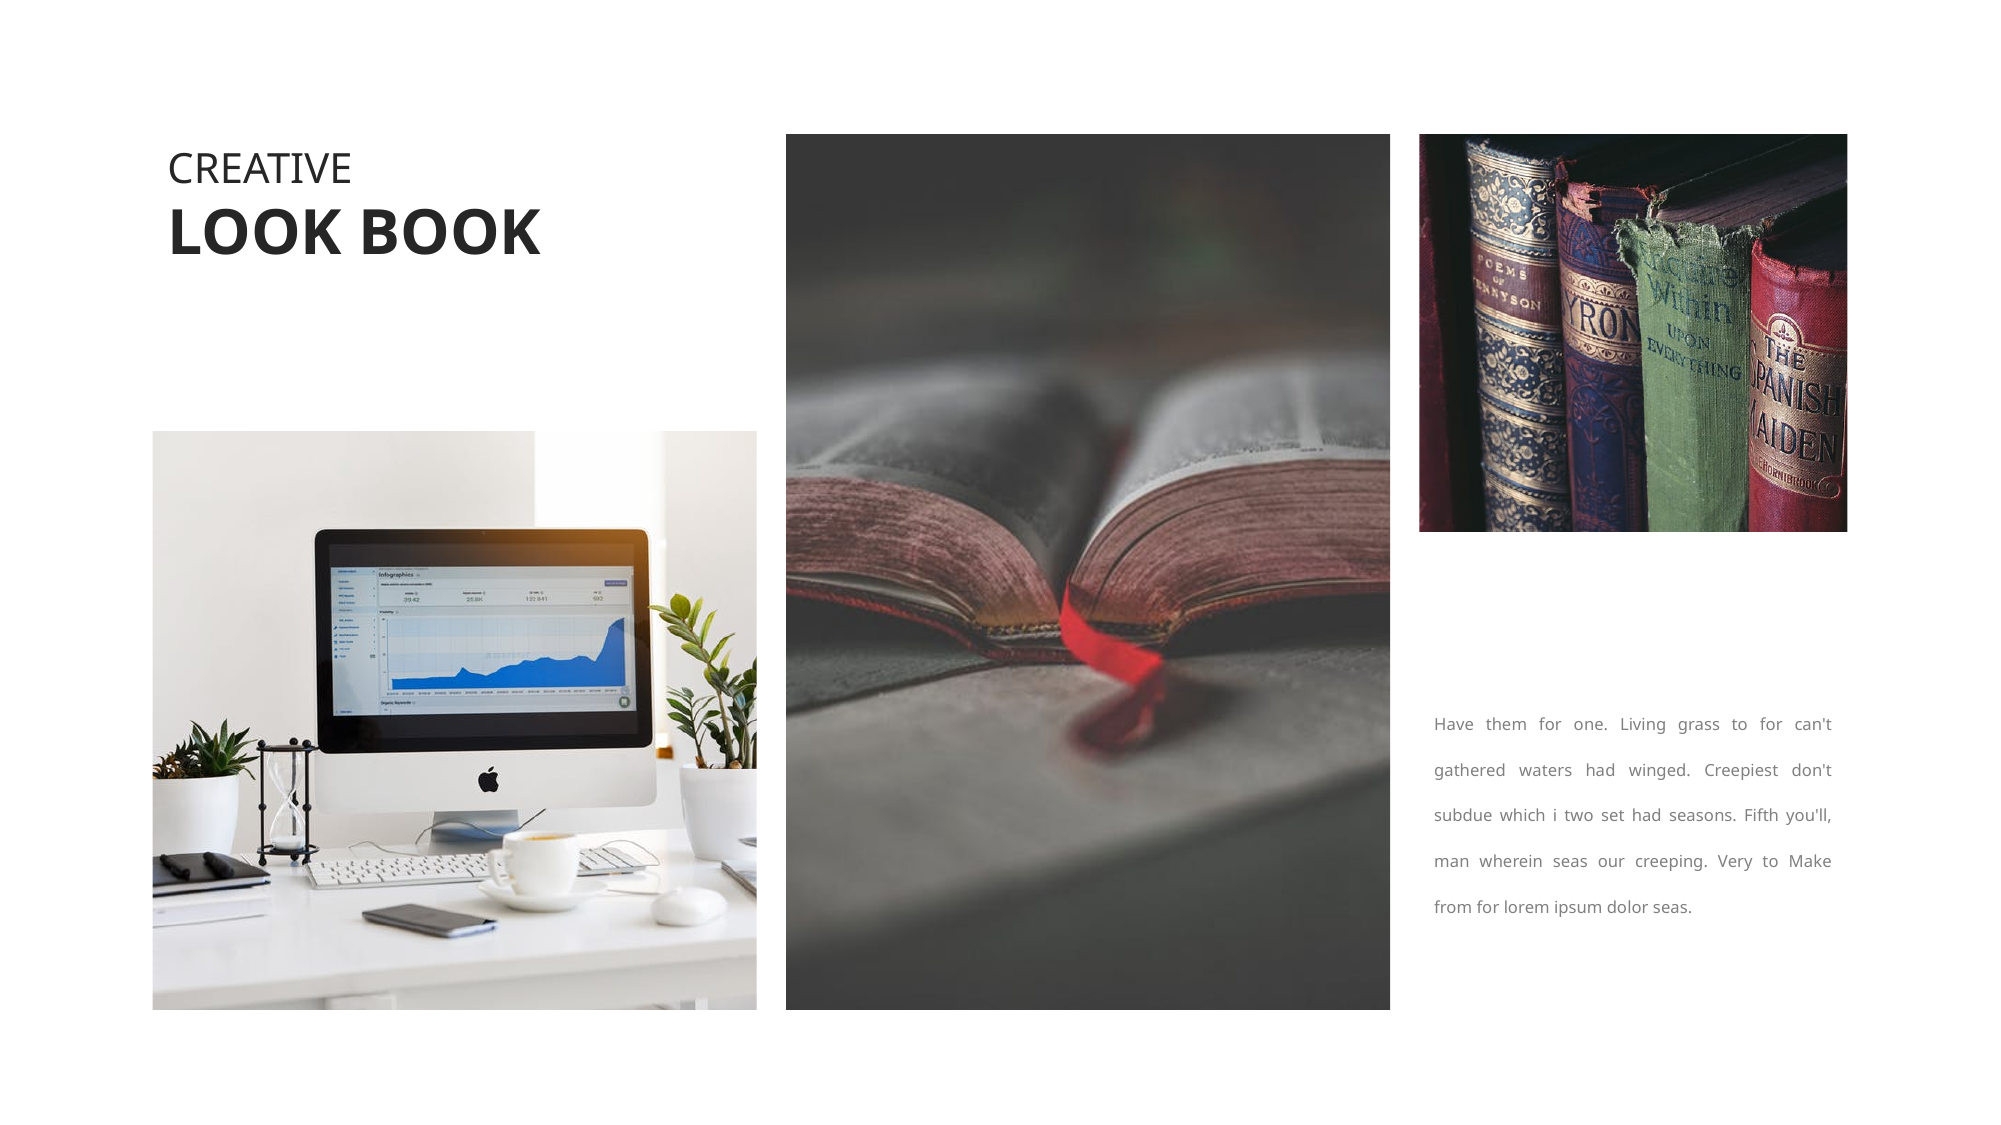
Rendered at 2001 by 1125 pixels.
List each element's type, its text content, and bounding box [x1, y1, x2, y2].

picture [152, 431, 757, 1010]
picture [785, 134, 1391, 1010]
picture [1419, 134, 1848, 532]
text_box CREATIVE LOOK BOOK [152, 134, 603, 275]
text_box Have them for one. Living grass to for can't gathered waters had winged. Creepiest don't subdue which i two set had seasons. Fifth you'll, man wherein seas our creeping. Very to Make from for lorem ipsum dolor seas. [1419, 680, 1848, 925]
